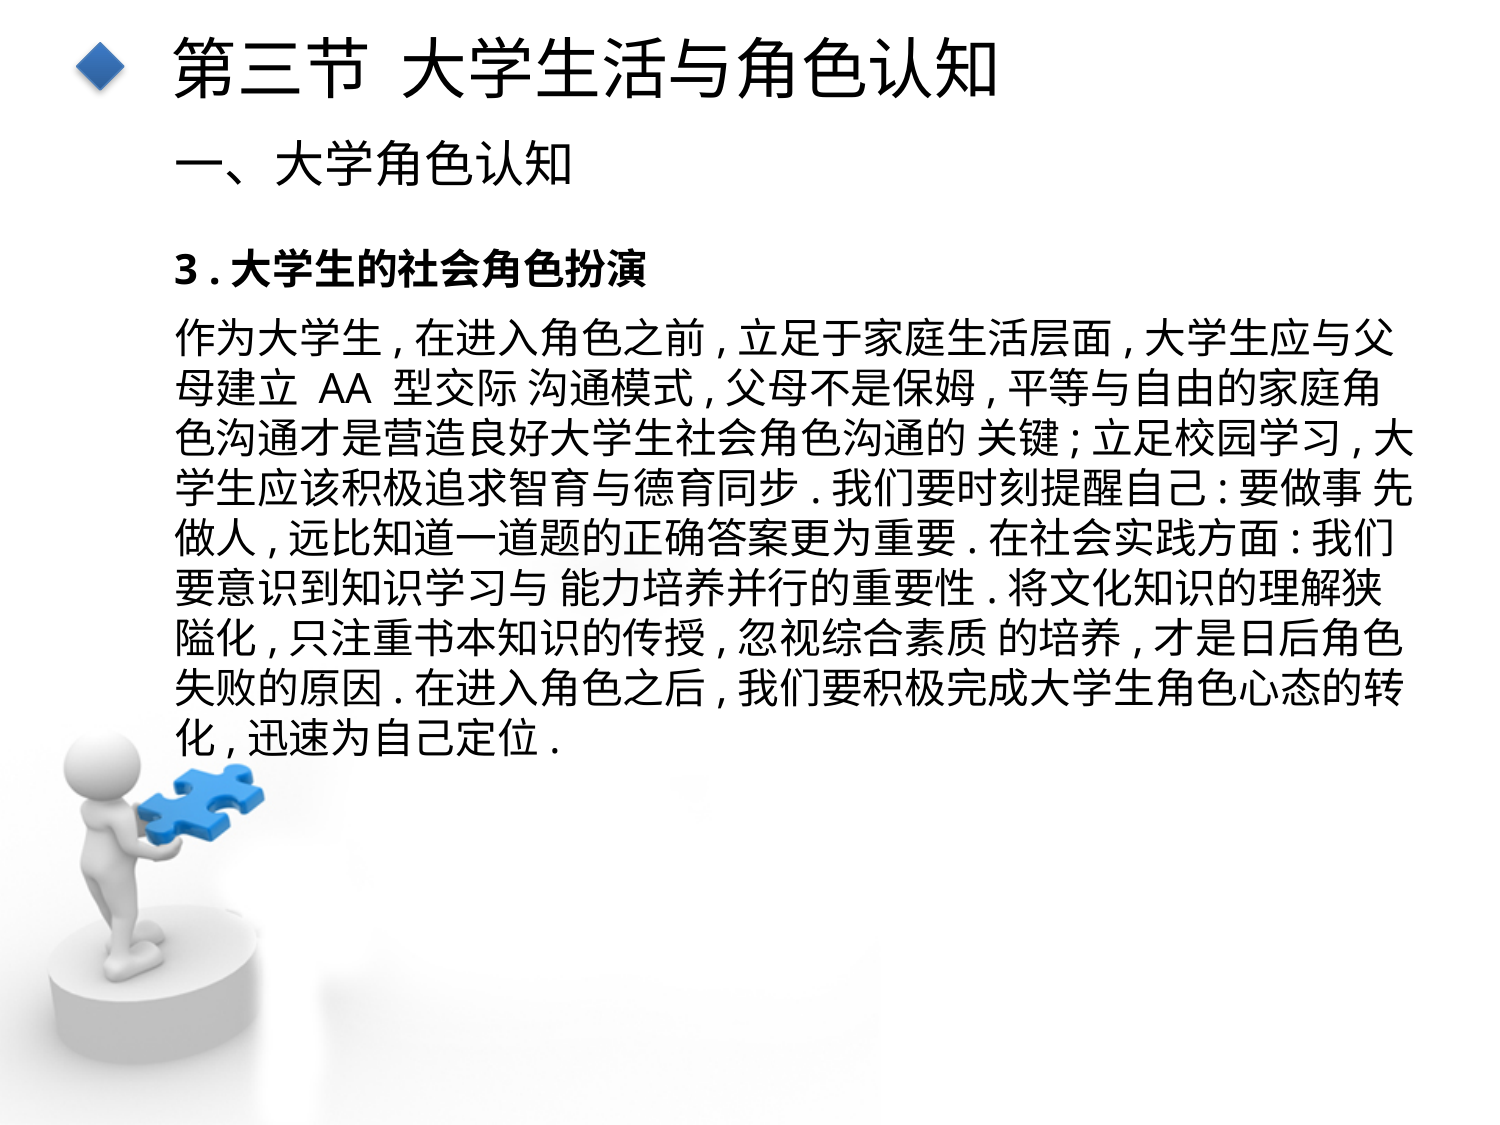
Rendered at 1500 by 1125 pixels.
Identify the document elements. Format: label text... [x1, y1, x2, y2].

text_box 一、大学角色认知 3 .大学生的社会角色扮演 [159, 125, 1435, 301]
text_box [76, 42, 125, 91]
picture [0, 0, 1500, 1125]
text_box 作为大学生,在进入角色之前,立足于家庭生活层面,大学生应与父母建立 AA 型交际 沟通模式,父母不是保姆,平等与自由的家庭角色沟通才是营造良好大学生社会角色沟通的 关键;立足校园学习,大学生应该积极追求智育与德育同步.我们要时刻提醒自己:要做事 先做人,远比知道一道题的正确答案更为重要.在社会实践方面:我们要意识到知识学习与 能力培养并行的重要性.将文化知识的理解狭隘化,只注重书本知识的传授,忽视综合素质 的培养,才是日后角色失败的原因.在进入角色之后,我们要积极完成大学生角色心态的转 化,迅速为自己定位. [159, 304, 1435, 770]
text_box 第三节 大学生活与角色认知 [156, 19, 1017, 114]
